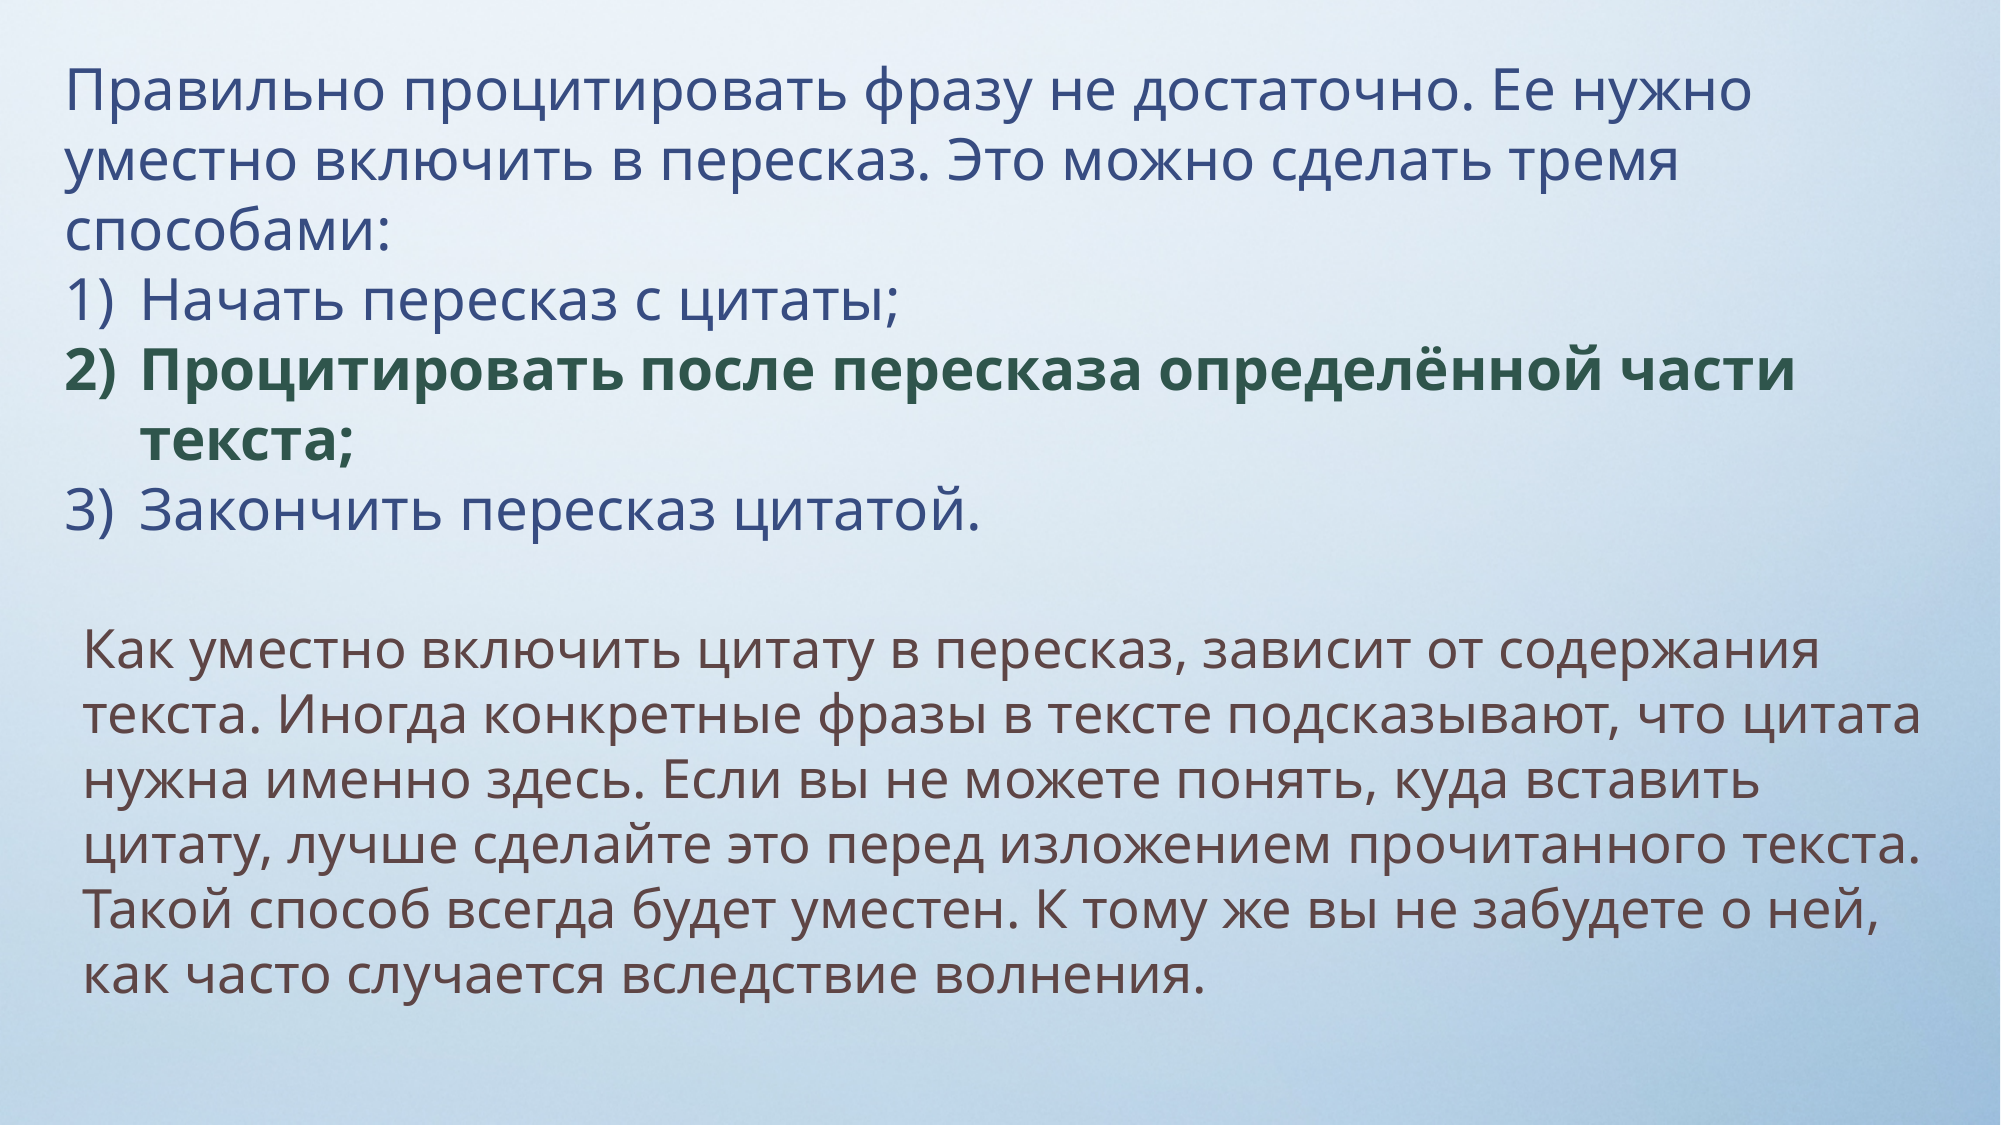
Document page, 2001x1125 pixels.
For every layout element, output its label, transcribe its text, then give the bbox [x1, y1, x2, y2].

text_box Как уместно включить цитату в пересказ, зависит от содержания текста. Иногда конкретные фразы в тексте подсказывают, что цитата нужна именно здесь. Если вы не можете понять, куда вставить цитату, лучше сделайте это перед изложением прочитанного текста. Такой способ всегда будет уместен. К тому же вы не забудете о ней, как часто случается вследствие волнения. [67, 606, 1943, 1012]
text_box Правильно процитировать фразу не достаточно. Ее нужно уместно включить в пересказ. Это можно сделать тремя способами: Начать пересказ с цитаты; Процитировать после пересказа определённой части текста; Закончить пересказ цитатой. [49, 44, 1967, 620]
picture [0, 0, 2001, 1125]
